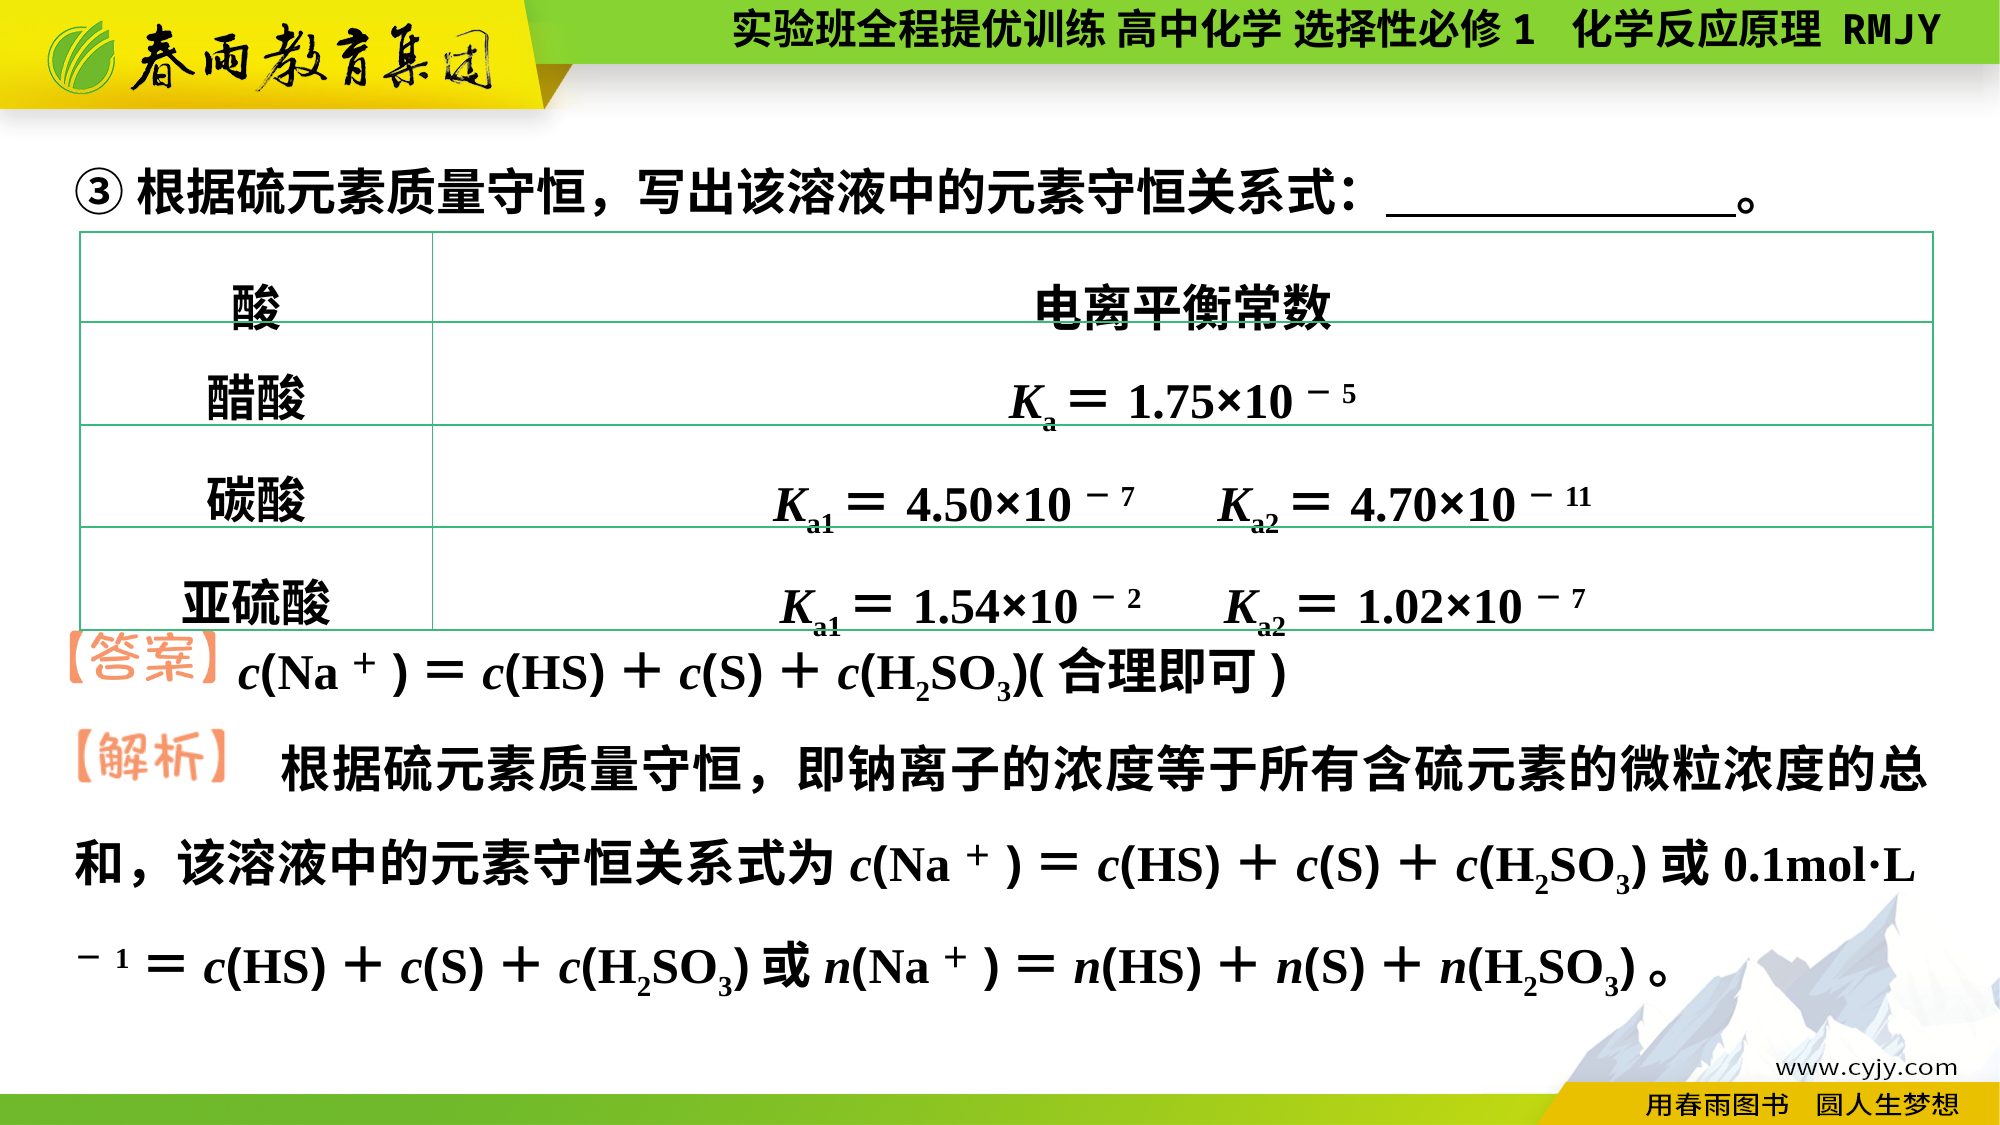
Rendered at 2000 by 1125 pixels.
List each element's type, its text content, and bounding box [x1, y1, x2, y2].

table_cell 醋酸 [81, 323, 432, 424]
table_cell Ka1＝4.50×10－7 Ka2＝4.70×10－11 [433, 426, 1932, 526]
picture [0, 0, 2000, 1125]
table_header 酸 [81, 233, 432, 321]
list ③根据硫元素质量守恒，写出该溶液中的元素守恒关系式： 。 [59, 122, 1944, 217]
table_cell Ka＝1.75×10－5 [433, 323, 1932, 424]
table_header 电离平衡常数 [433, 233, 1932, 321]
table_cell 亚硫酸 [81, 528, 432, 629]
table_cell 碳酸 [81, 426, 432, 526]
table_cell Ka1＝1.54×10－2 Ka2＝1.02×10－7 [433, 528, 1932, 629]
